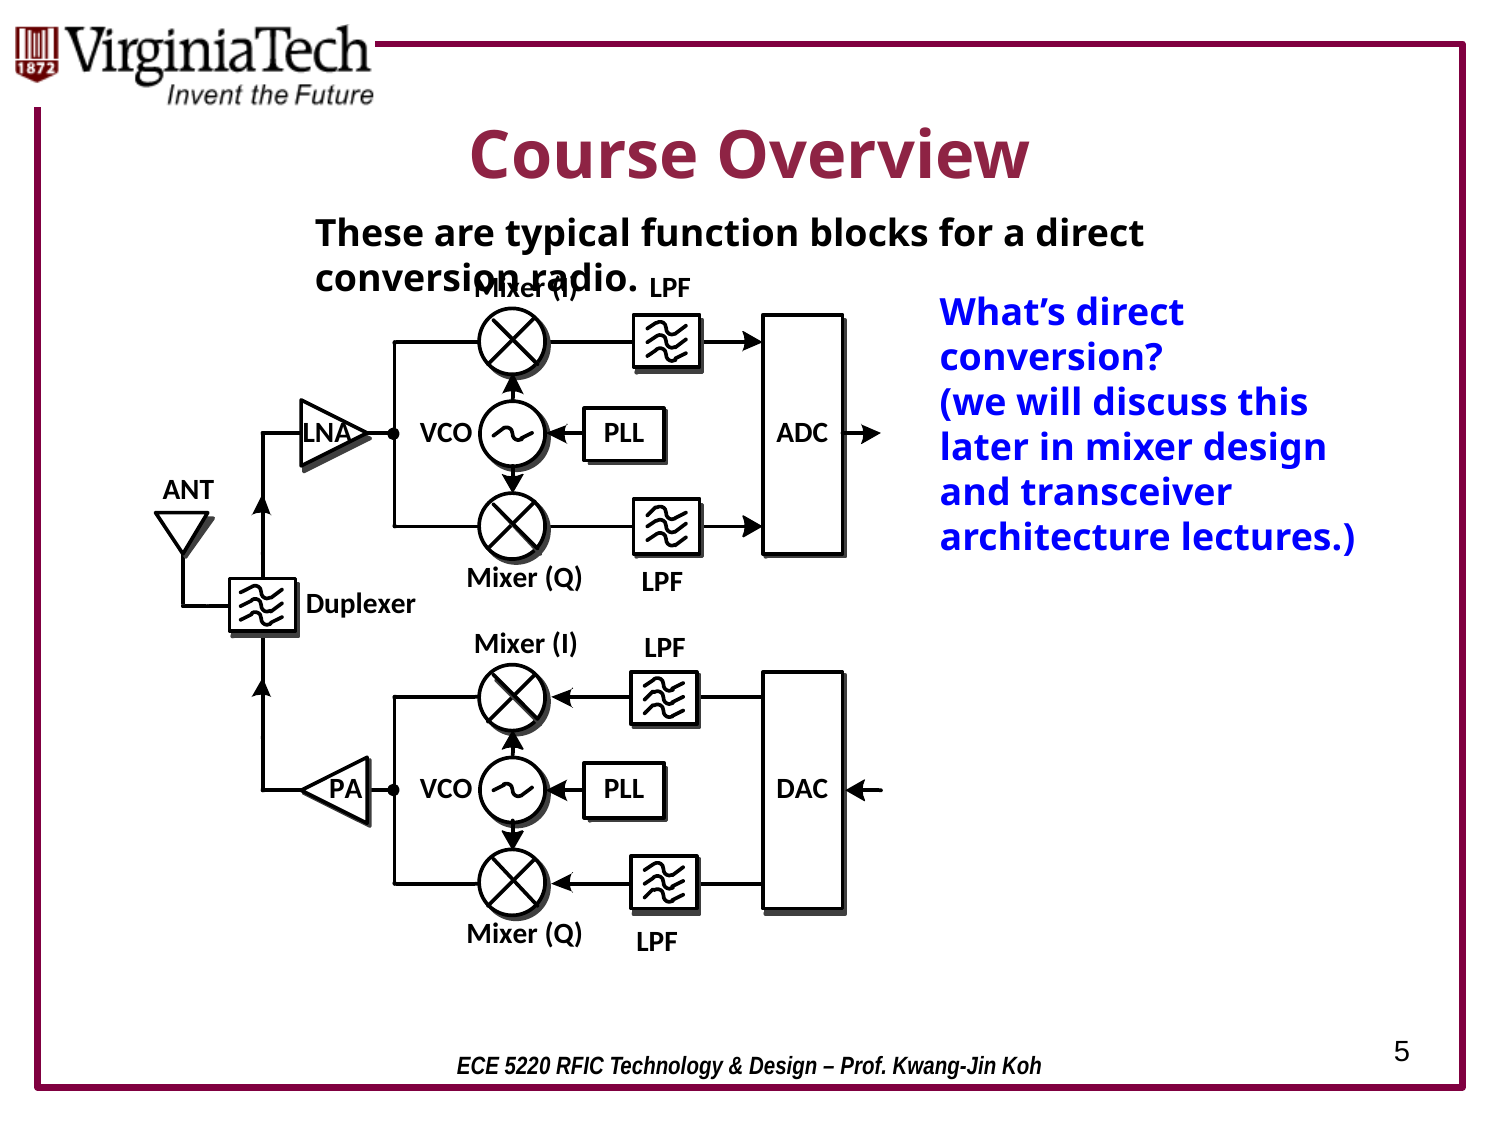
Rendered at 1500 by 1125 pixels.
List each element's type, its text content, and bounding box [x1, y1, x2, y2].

text_box These are typical function blocks for a direct conversion radio. [300, 201, 1313, 307]
picture [15, 24, 375, 107]
title Course Overview [75, 104, 1425, 213]
slide_number 5 [1074, 1024, 1425, 1103]
text_box What’s direct conversion? (we will discuss this later in mixer design and transceiver architecture lectures.) [924, 280, 1388, 566]
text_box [149, 262, 888, 966]
